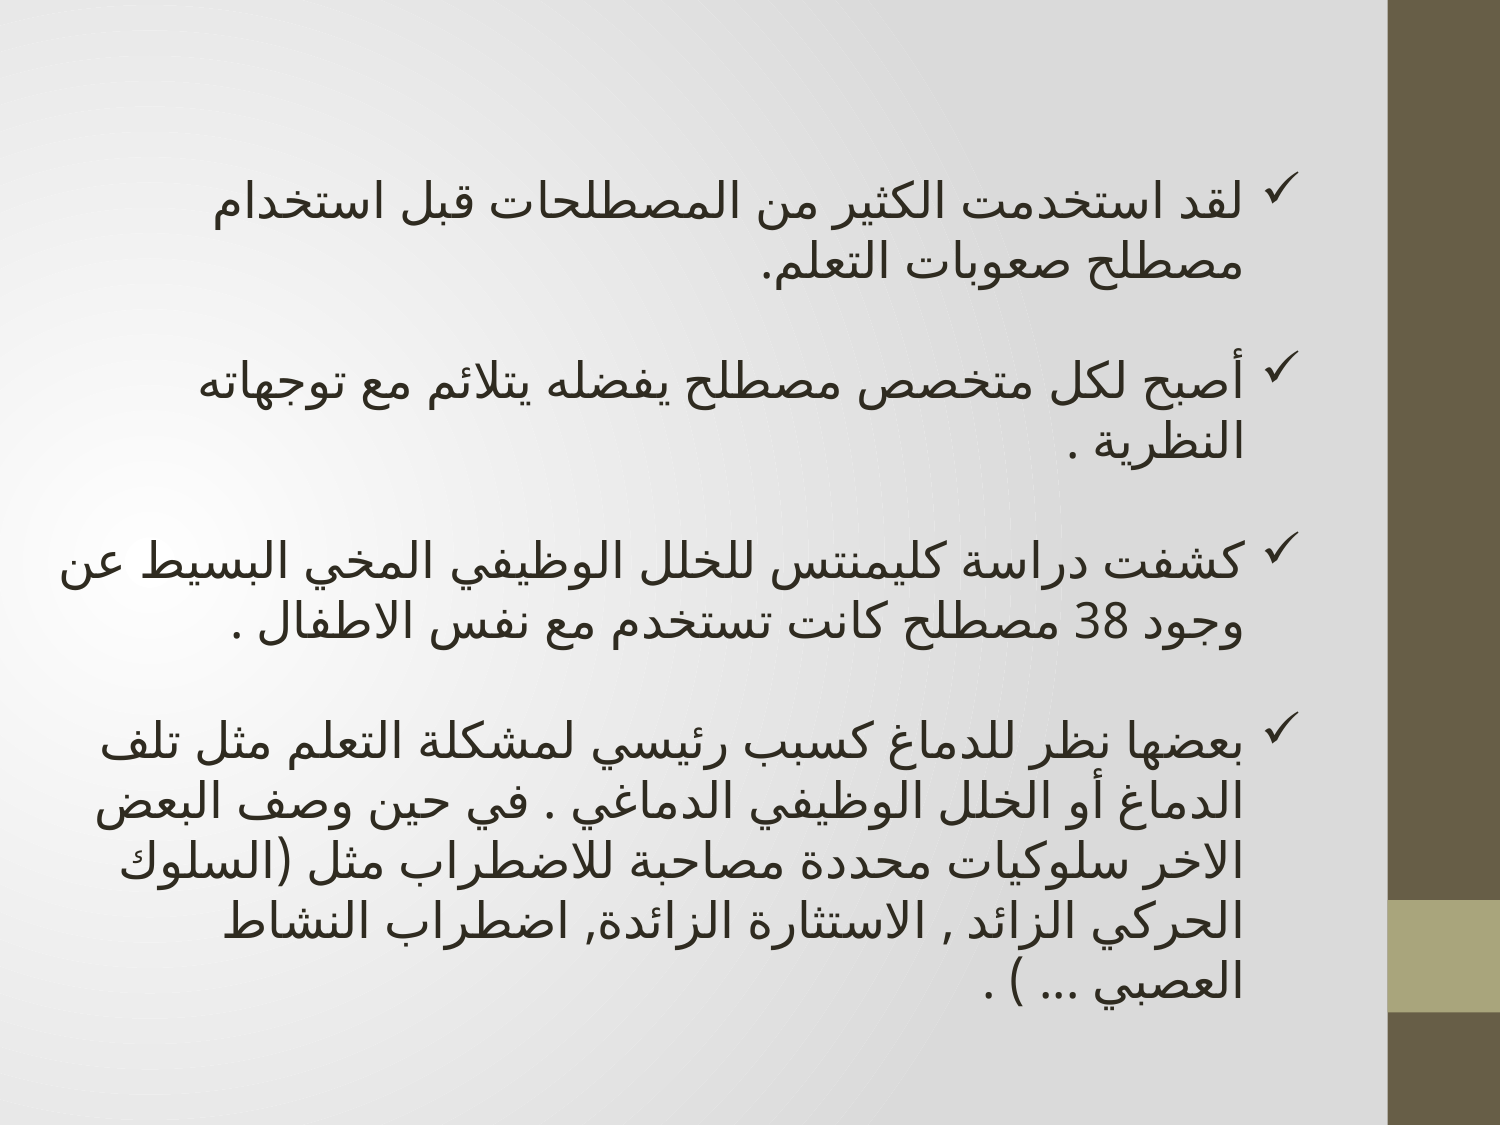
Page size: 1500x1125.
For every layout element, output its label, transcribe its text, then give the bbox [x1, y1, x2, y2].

text_box لقد استخدمت الكثير من المصطلحات قبل استخدام مصطلح صعوبات التعلم. أصبح لكل متخصص مصطلح يفضله يتلائم مع توجهاته النظرية . كشفت دراسة كليمنتس للخلل الوظيفي المخي البسيط عن وجود 38 مصطلح كانت تستخدم مع نفس الاطفال . بعضها نظر للدماغ كسبب رئيسي لمشكلة التعلم مثل تلف الدماغ أو الخلل الوظيفي الدماغي . في حين وصف البعض الاخر سلوكيات محددة مصاحبة للاضطراب مثل (السلوك الحركي الزائد , الاستثارة الزائدة, اضطراب النشاط العصبي ... ) . [41, 160, 1317, 1016]
